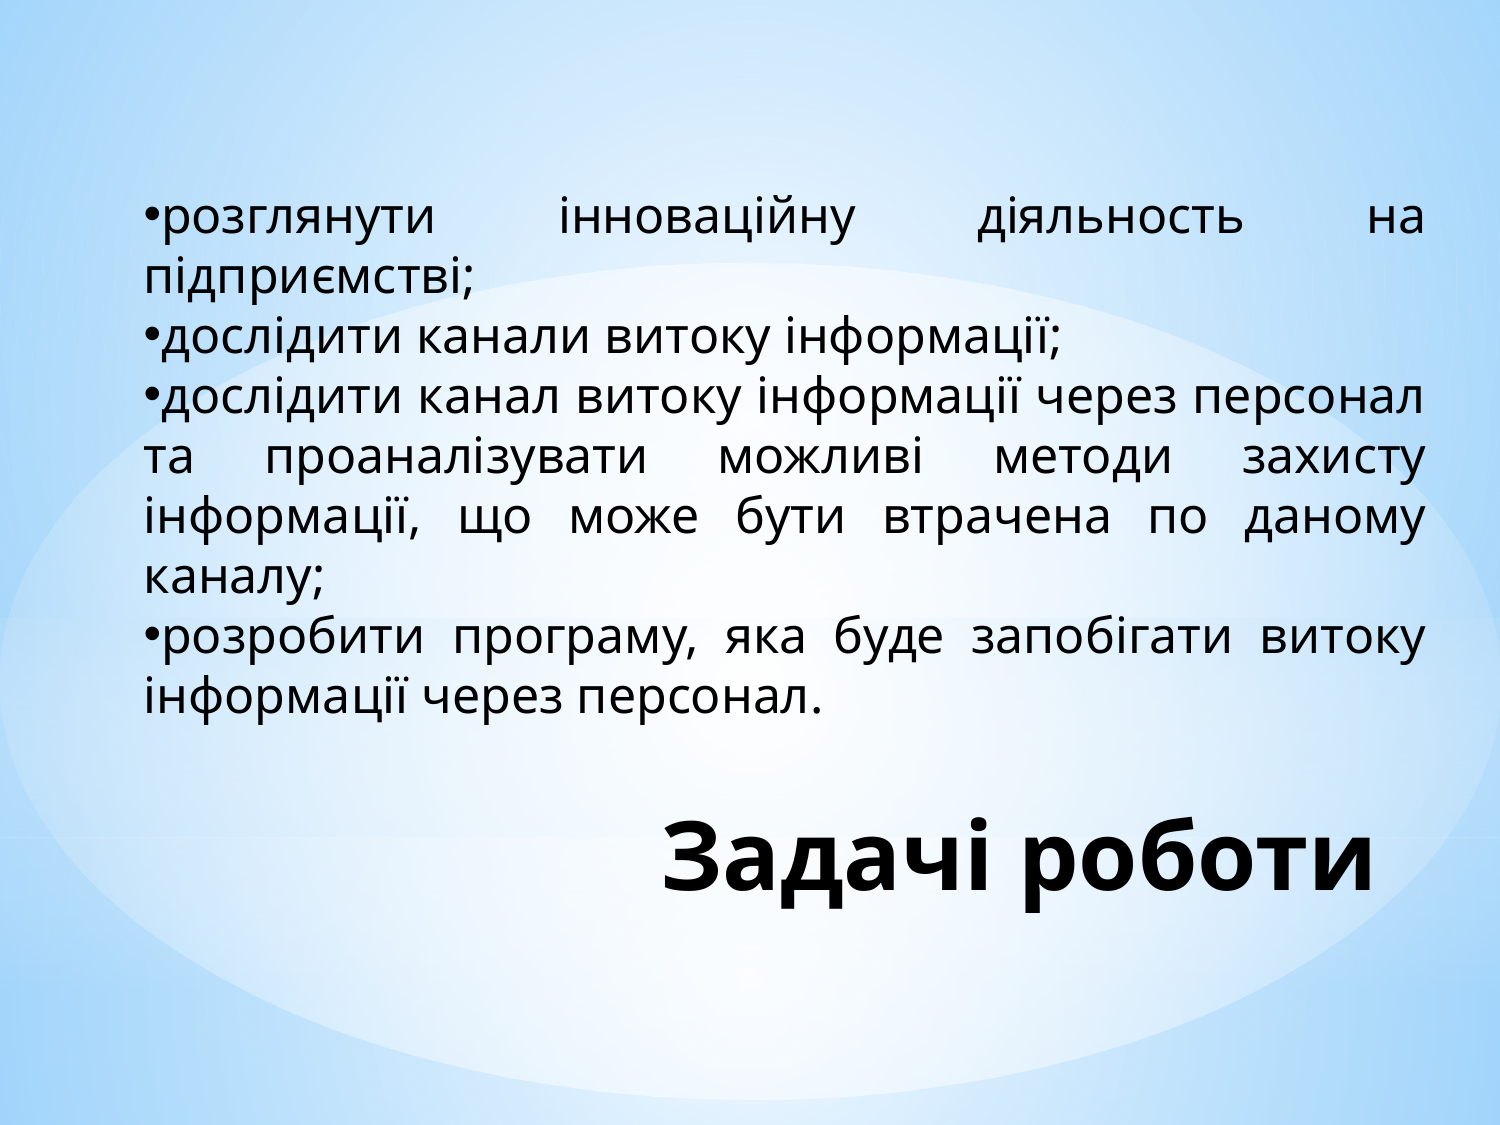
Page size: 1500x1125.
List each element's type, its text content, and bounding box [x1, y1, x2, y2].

text_box розглянути інноваційну діяльность на підприємстві; дослідити канали витоку інформації; дослідити канал витоку інформації через персонал та проаналізувати можливі методи захисту інформації, що може бути втрачена по даному каналу; розробити програму, яка буде запобігати витоку інформації через персонал. [128, 175, 1442, 776]
title Задачі роботи [123, 786, 1394, 975]
